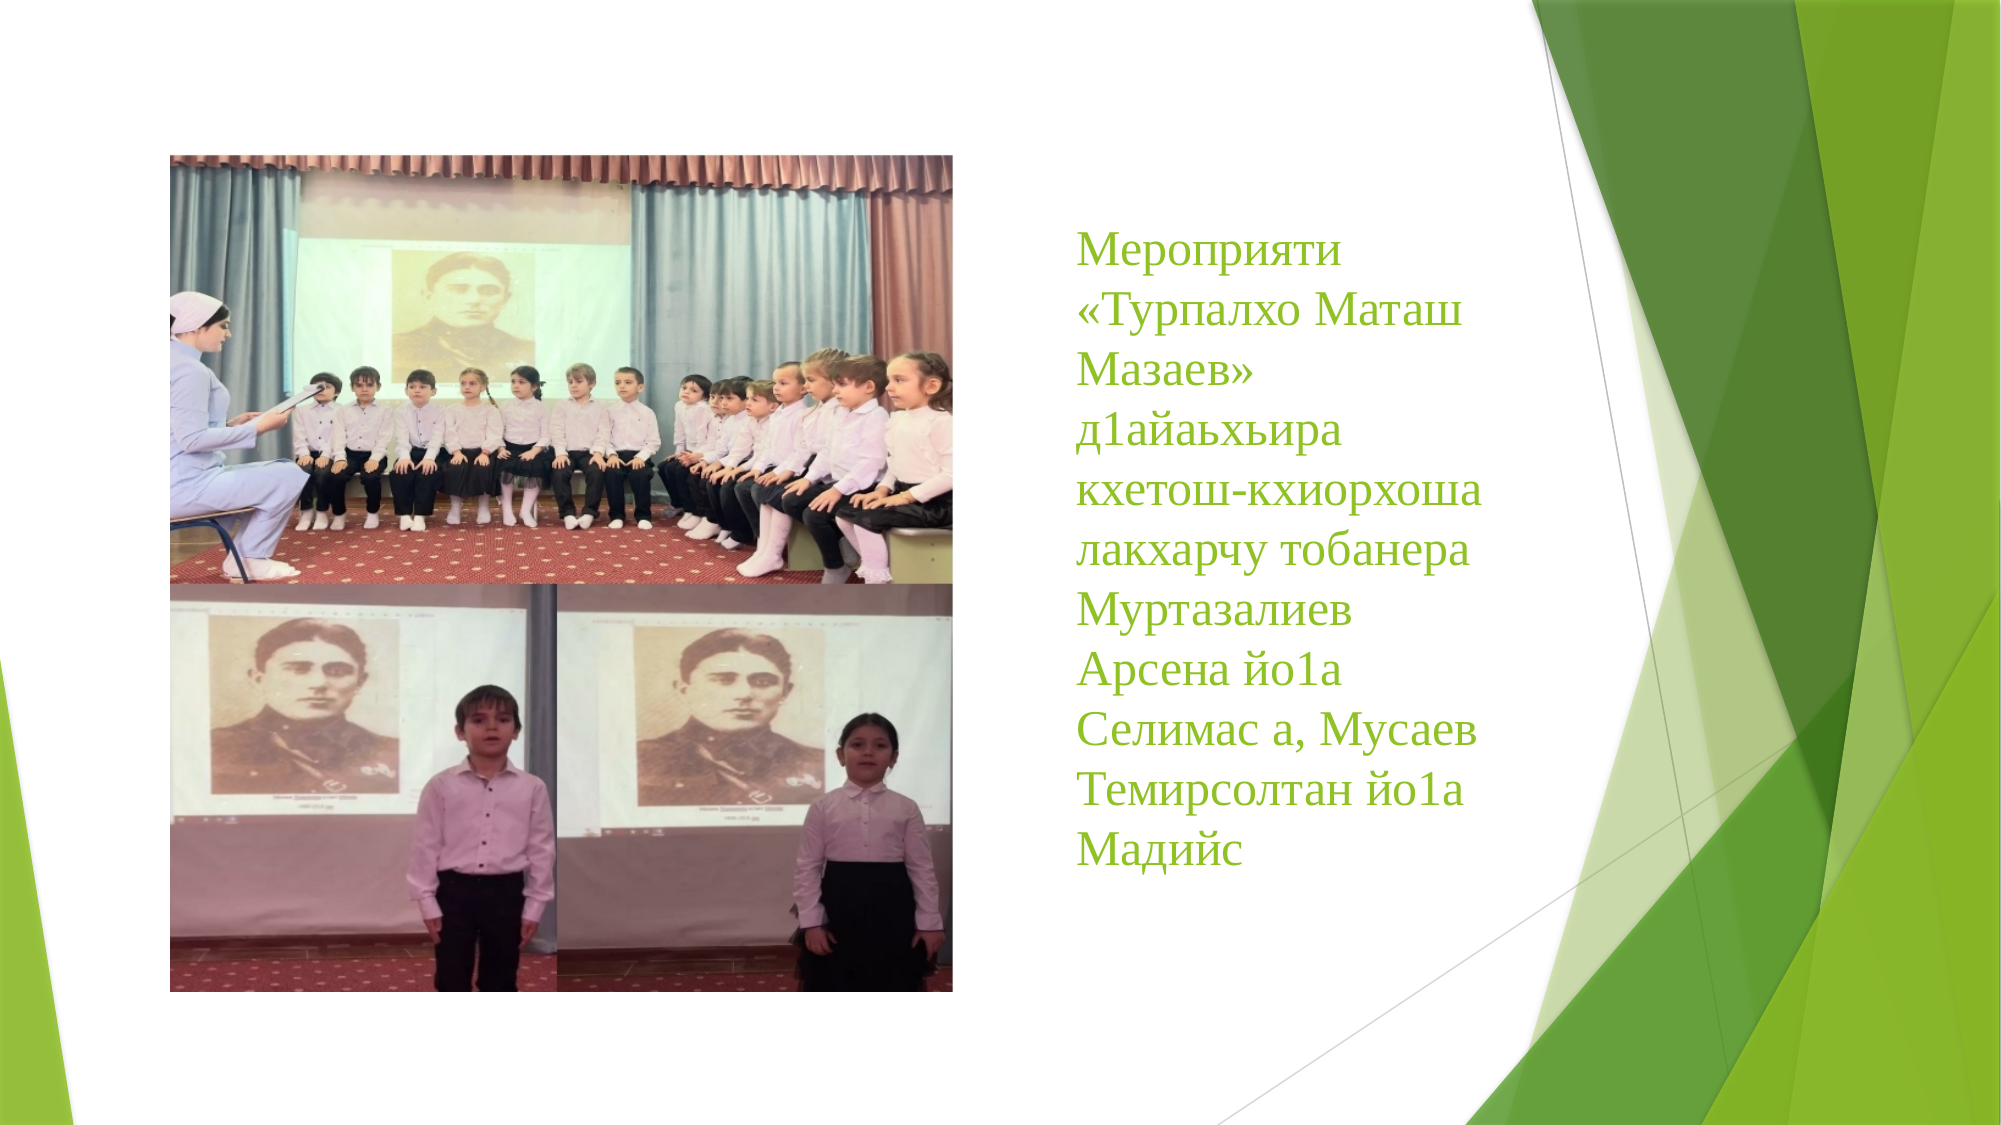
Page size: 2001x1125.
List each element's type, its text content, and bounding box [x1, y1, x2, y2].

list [169, 151, 954, 992]
title Мероприяти «Турпалхо Маташ Мазаев» д1айаьхьира кхетош-кхиорхоша лакхарчу тобанера Муртазалиев Арсена йо1а Селимас а, Мусаев Темирсолтан йо1а Мадийс [1061, 208, 1522, 903]
